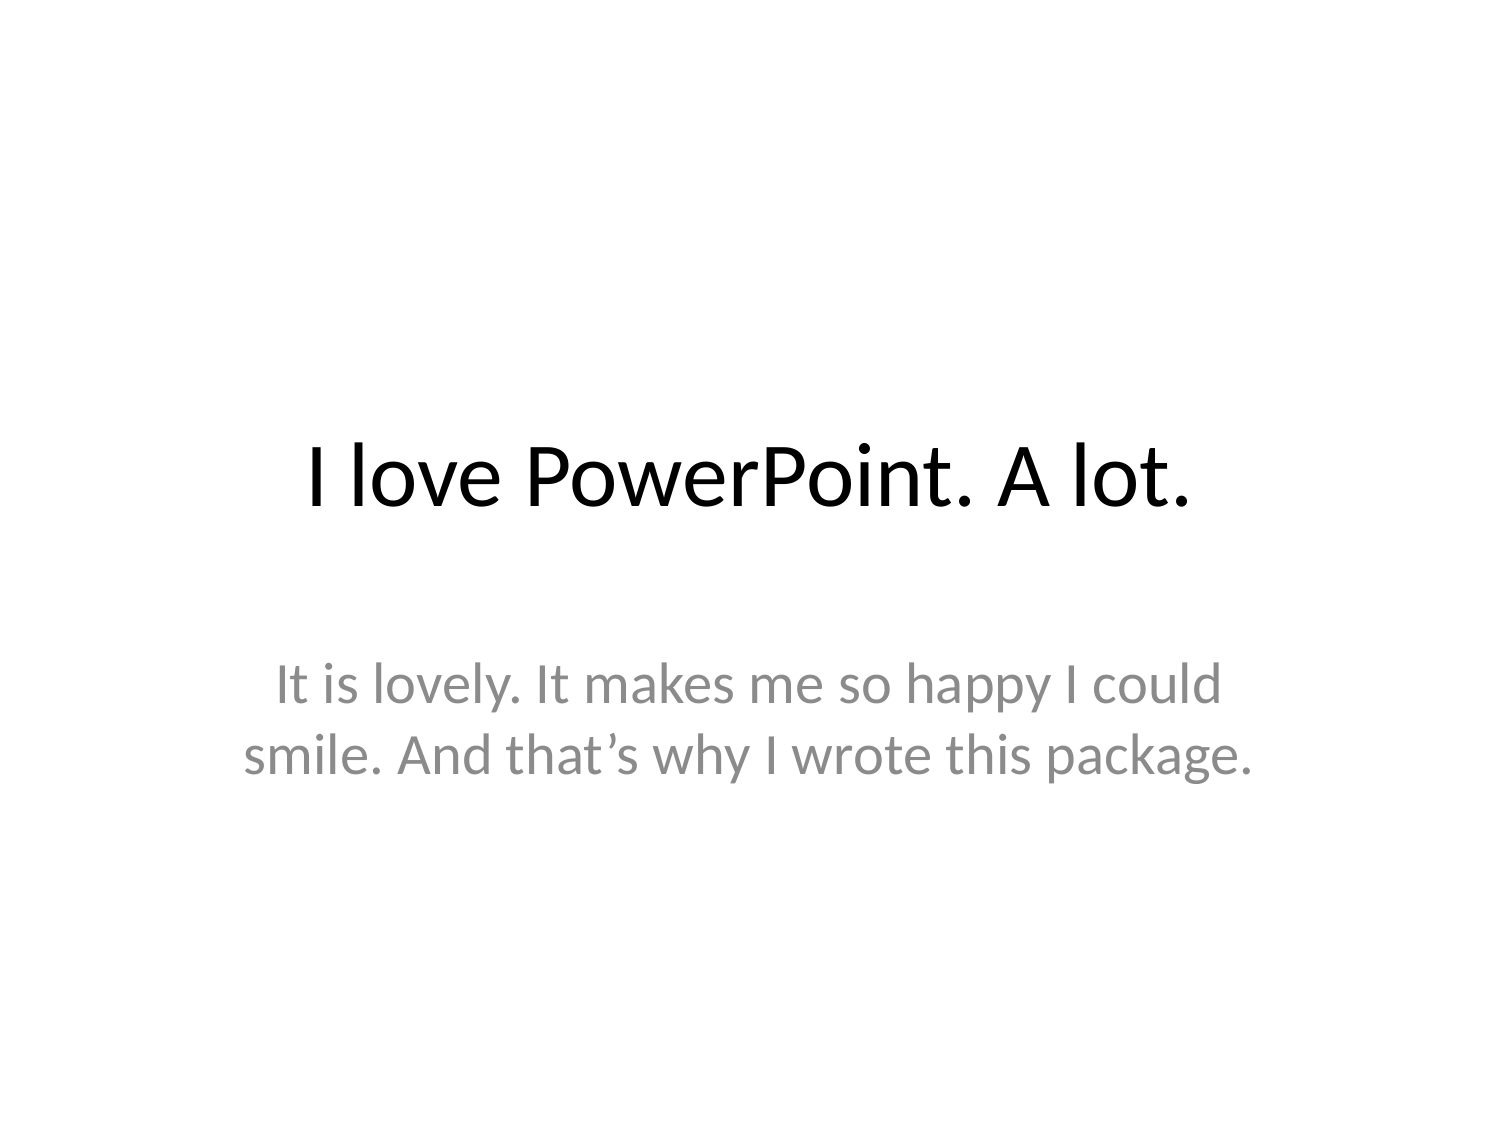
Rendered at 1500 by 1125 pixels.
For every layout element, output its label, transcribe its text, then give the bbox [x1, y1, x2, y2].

subtitle It is lovely. It makes me so happy I could smile. And that’s why I wrote this package. [225, 637, 1275, 925]
title I love PowerPoint. A lot. [112, 349, 1388, 591]
